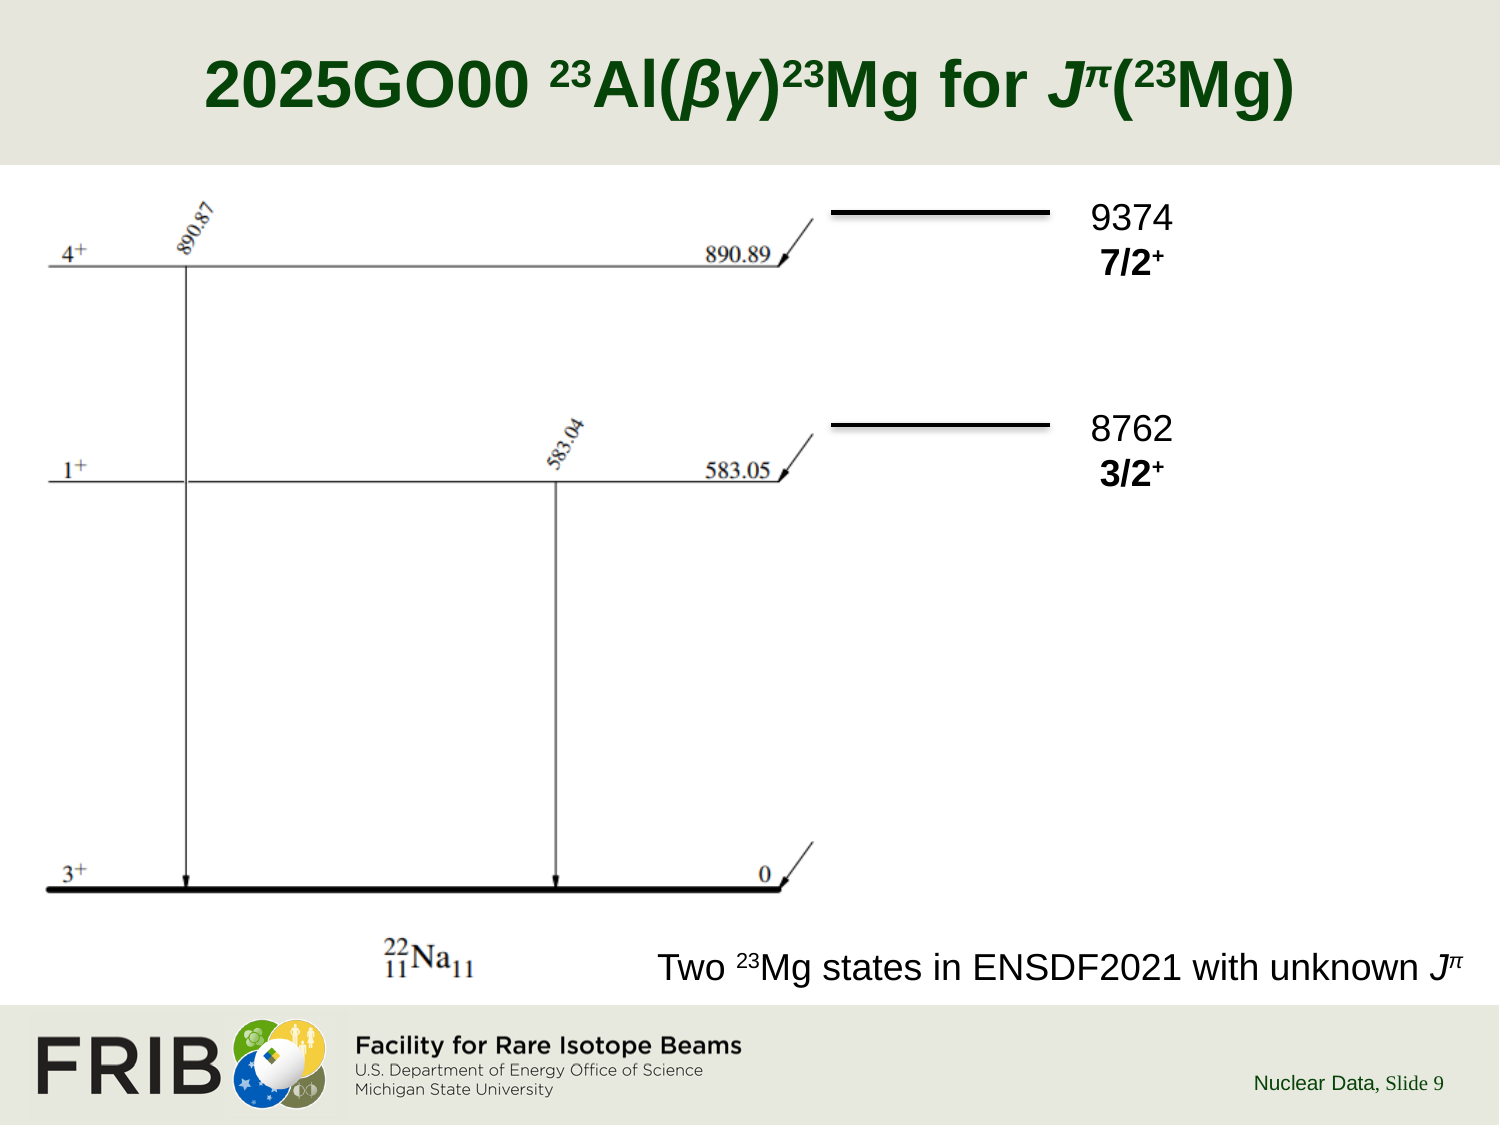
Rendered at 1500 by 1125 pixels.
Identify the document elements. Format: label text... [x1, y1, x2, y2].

picture [0, 0, 1500, 165]
text_box 9374 7/2+ [1075, 185, 1189, 290]
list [37, 174, 832, 1000]
footer Nuclear Data [679, 1042, 1374, 1103]
title 2025GO00 23Al(βγ)23Mg for Jπ(23Mg) [11, 46, 1489, 128]
picture [0, 1005, 1499, 1125]
text_box 8762 3/2+ [1075, 396, 1189, 501]
slide_number , Slide 9 [1374, 1042, 1500, 1103]
text_box Two 23Mg states in ENSDF2021 with unknown Jπ [835, 935, 1479, 995]
